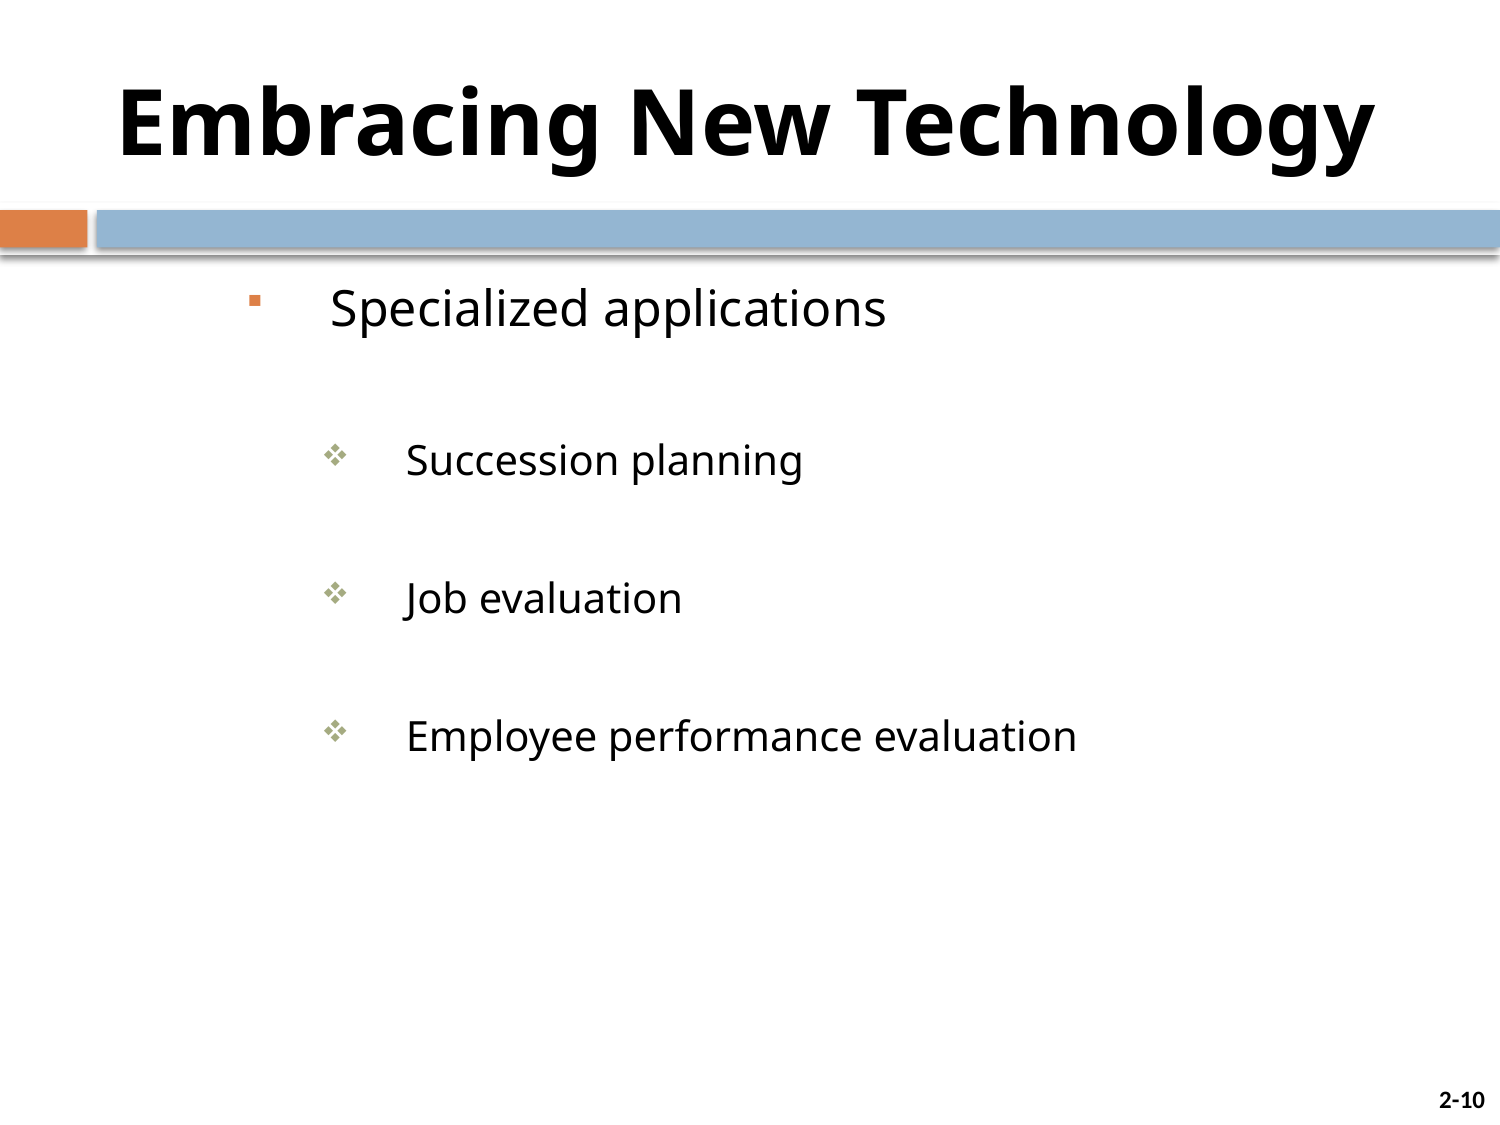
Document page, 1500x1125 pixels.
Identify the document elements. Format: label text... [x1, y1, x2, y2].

title Embracing New Technology [100, 37, 1438, 200]
list Specialized applications Succession planning Job evaluation Employee performance evaluation [100, 268, 1438, 1007]
